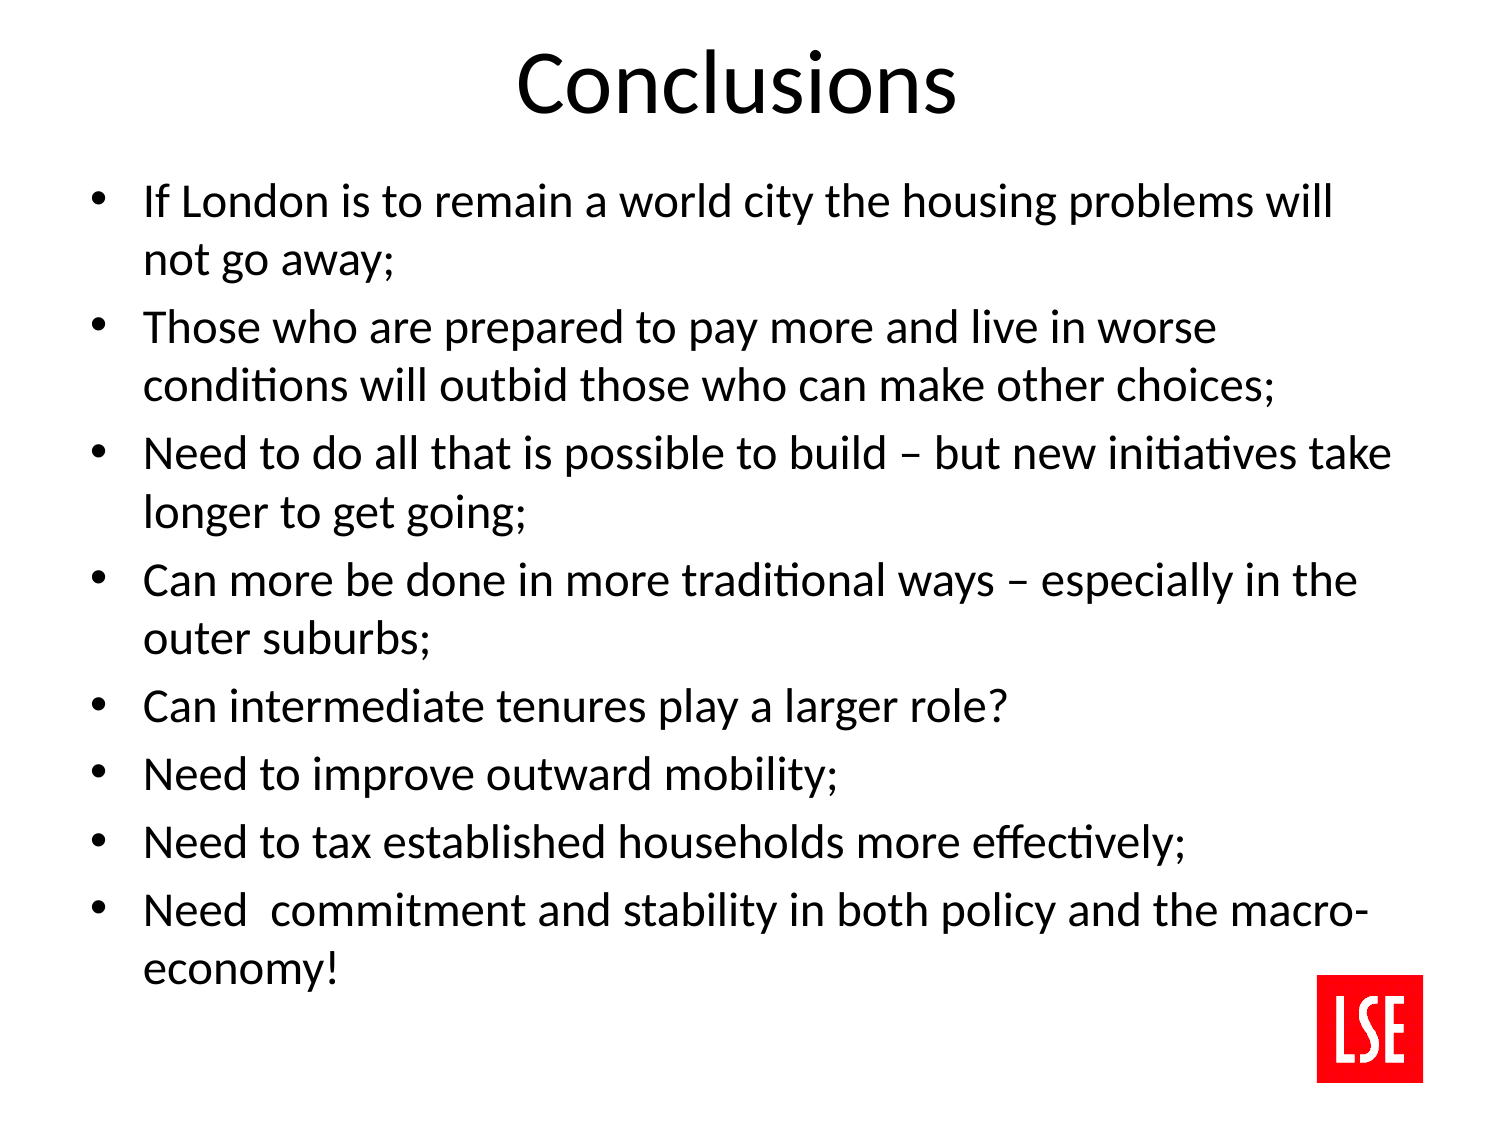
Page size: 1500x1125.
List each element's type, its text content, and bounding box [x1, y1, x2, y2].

title Conclusions [73, 0, 1424, 154]
picture [1316, 975, 1424, 1083]
list If London is to remain a world city the housing problems will not go away; Those who are prepared to pay more and live in worse conditions will outbid those who can make other choices; Need to do all that is possible to build – but new initiatives take longer to get going; Can more be done in more traditional ways – especially in the outer suburbs; Can intermediate tenures play a larger role? Need to improve outward mobility; Need to tax established households more effectively; Need commitment and stability in both policy and the macro-economy! [75, 160, 1425, 1005]
